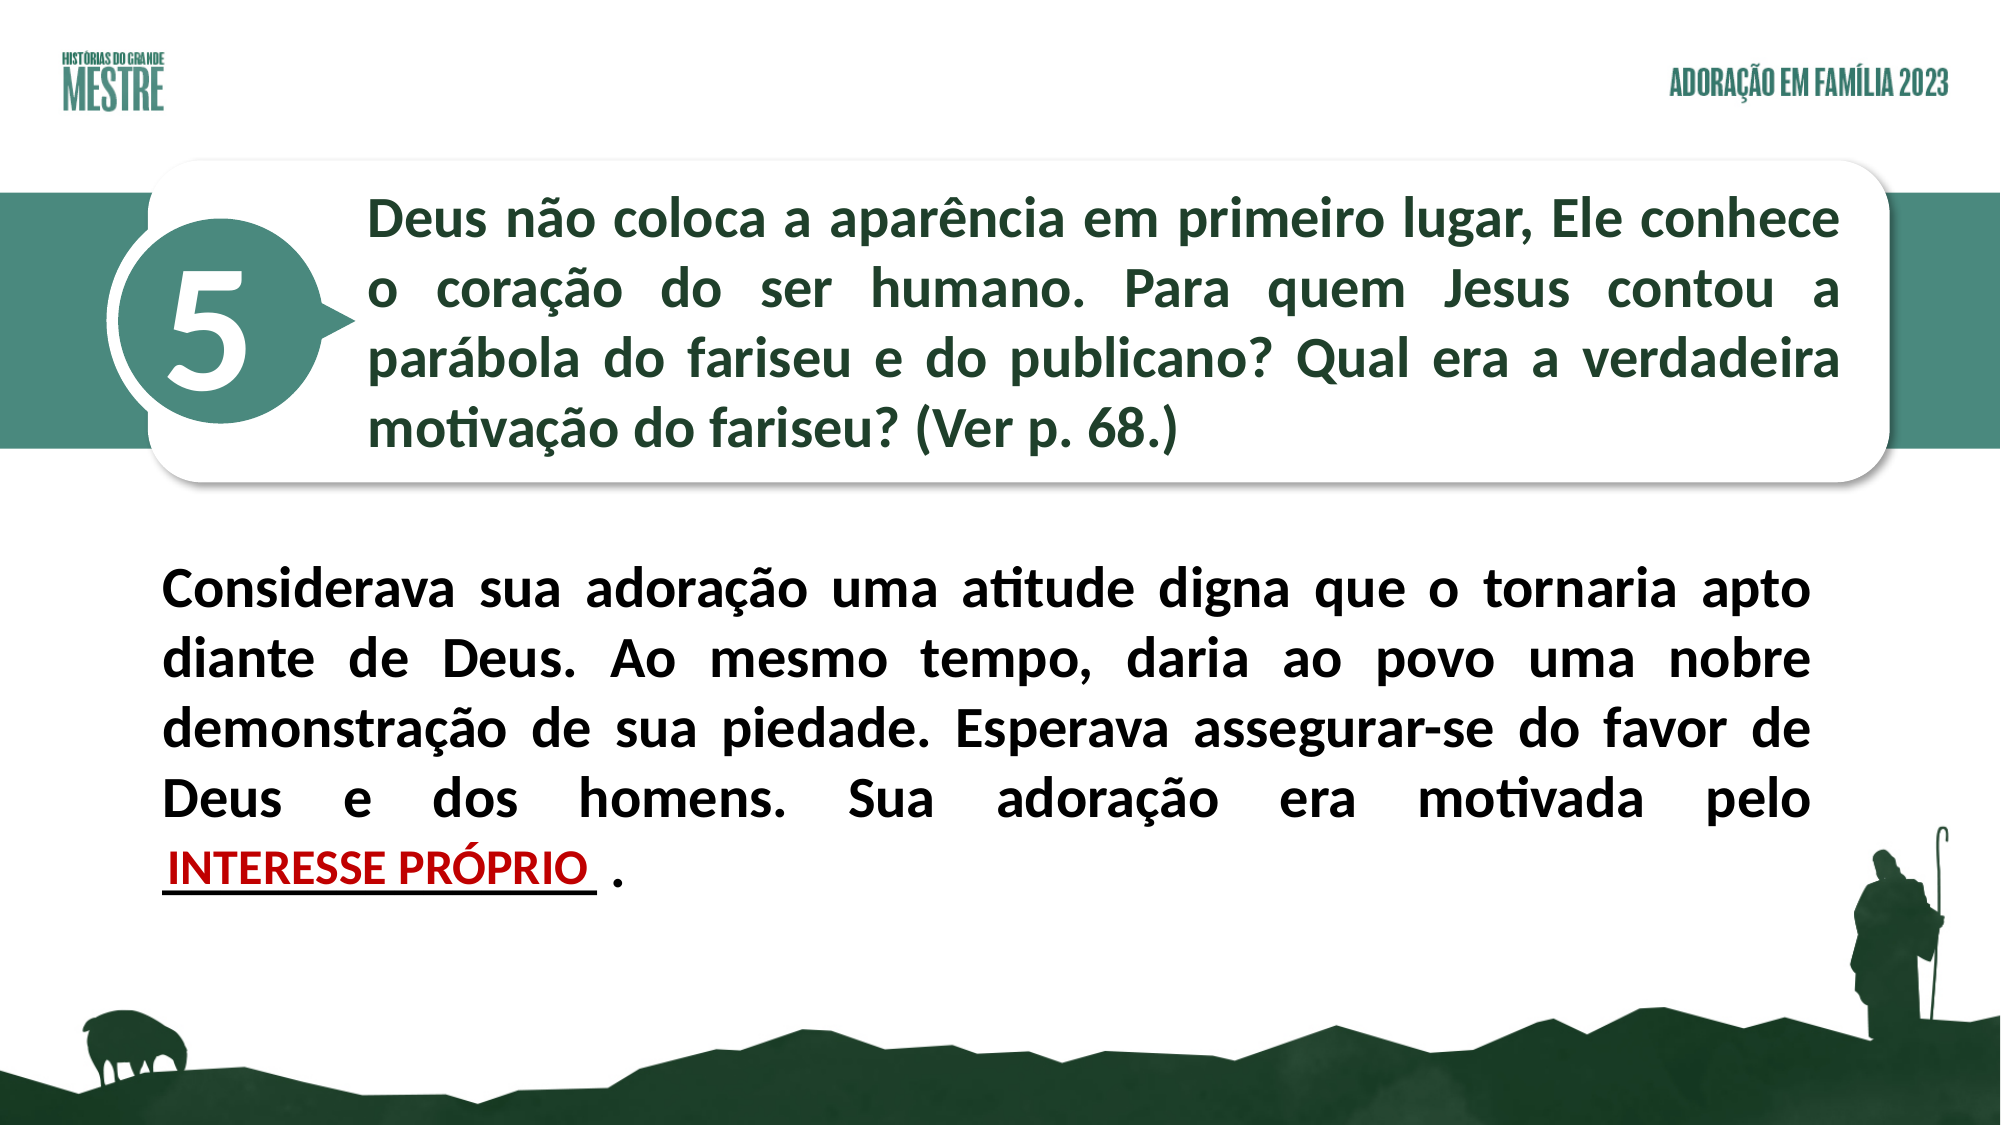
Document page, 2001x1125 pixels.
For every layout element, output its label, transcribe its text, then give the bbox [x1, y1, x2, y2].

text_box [0, 160, 2000, 483]
text_box INTERESSE PRÓPRIO [152, 827, 636, 902]
picture [0, 0, 2001, 1125]
text_box Considerava sua adoração uma atitude digna que o tornaria apto diante de Deus. Ao mesmo tempo, daria ao povo uma nobre demonstração de sua piedade. Esperava assegurar-se do favor de Deus e dos homens. Sua adoração era motivada pelo _______________ . [147, 541, 1828, 907]
